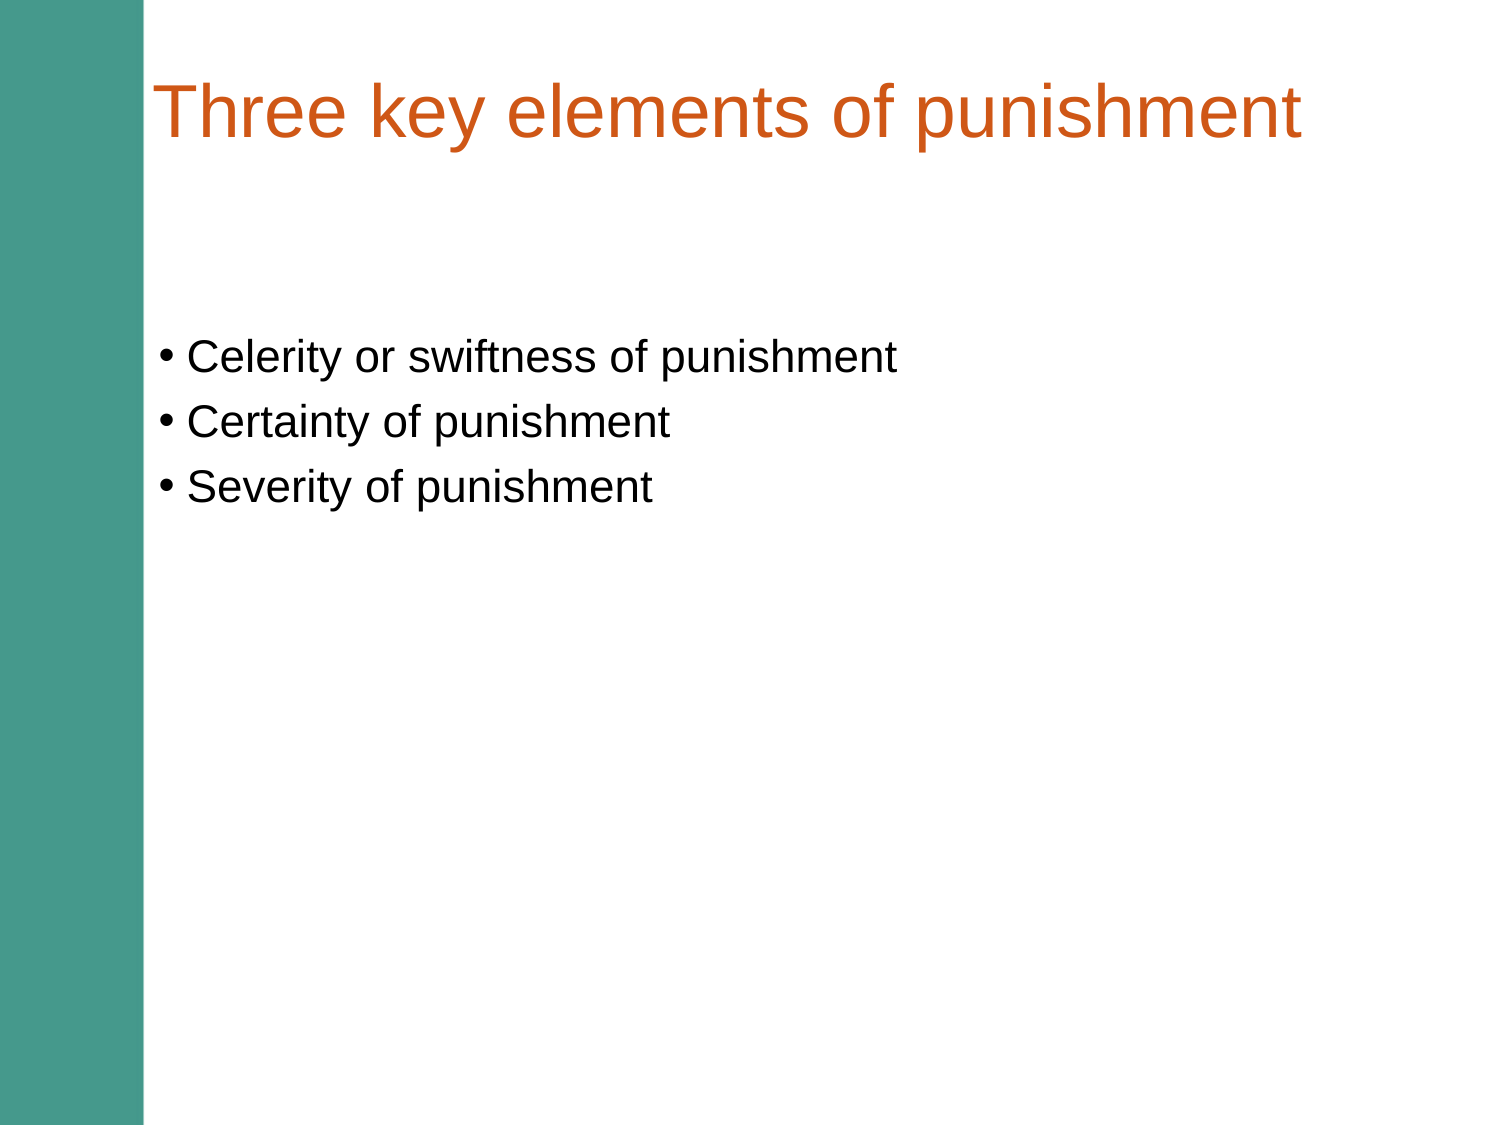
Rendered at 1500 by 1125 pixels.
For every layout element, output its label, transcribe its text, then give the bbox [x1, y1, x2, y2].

list Celerity or swiftness of punishment Certainty of punishment Severity of punishment [143, 324, 1438, 582]
title Three key elements of punishment [137, 62, 1432, 165]
picture [0, 0, 1500, 1125]
